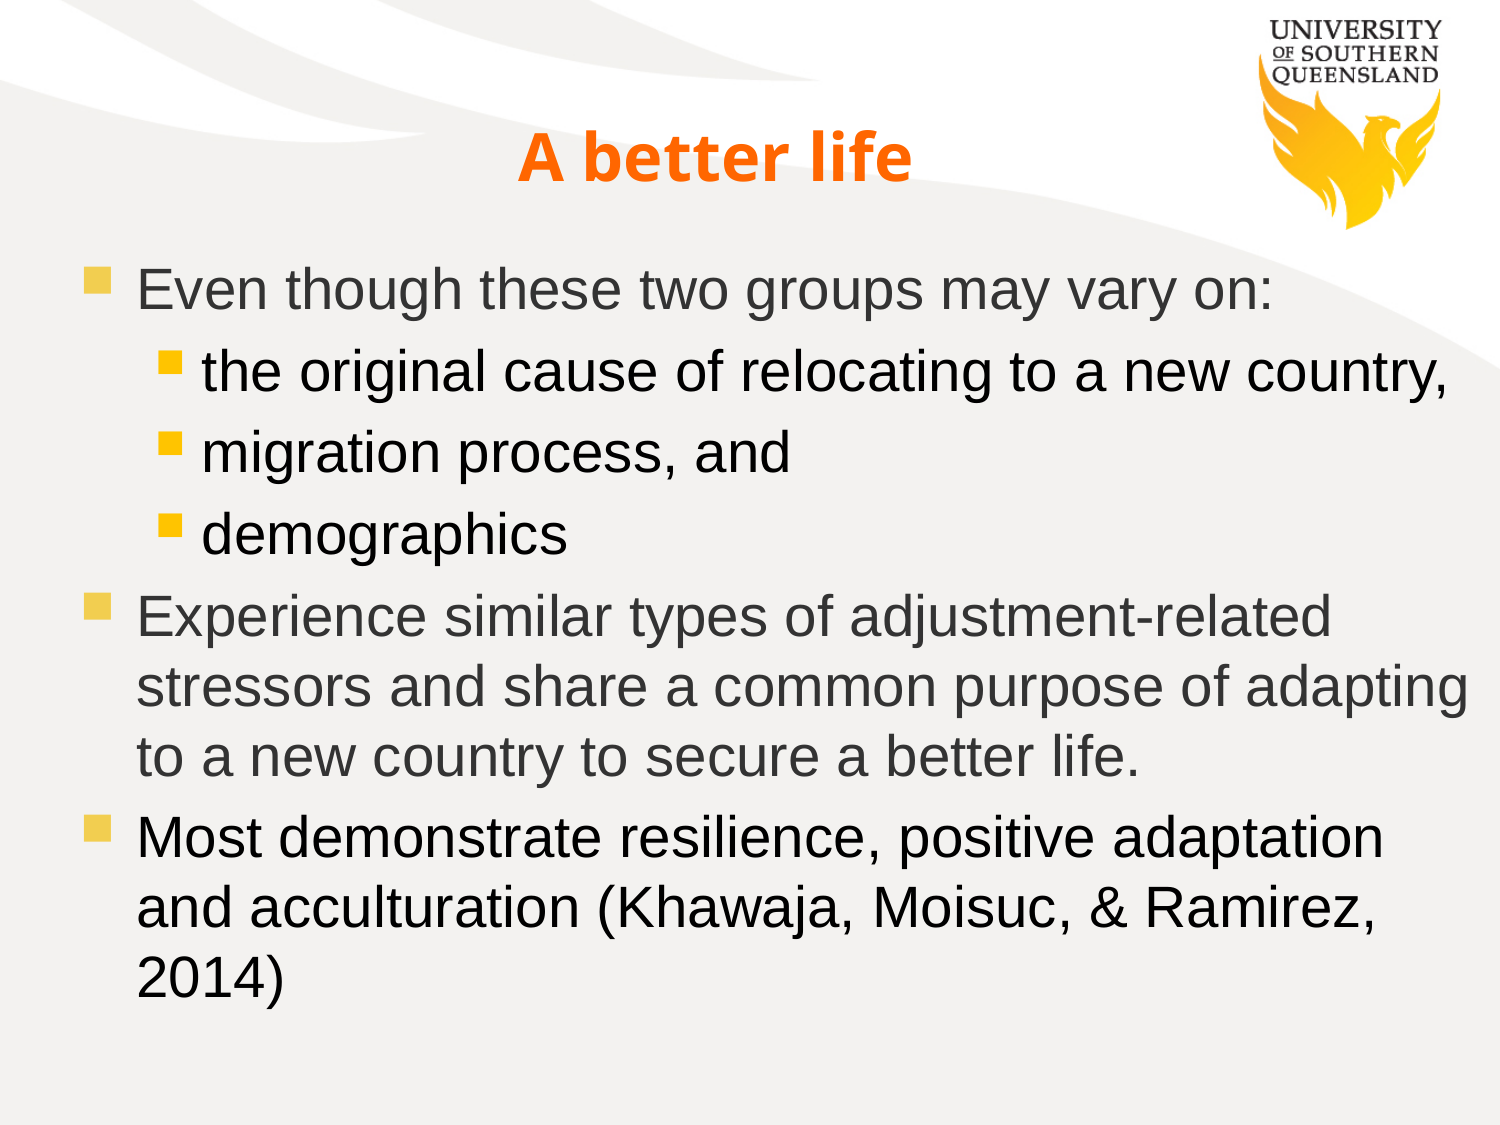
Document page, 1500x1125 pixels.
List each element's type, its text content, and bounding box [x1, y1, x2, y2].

picture [0, 0, 1500, 1125]
list Even though these two groups may vary on: the original cause of relocating to a new country, migration process, and demographics Experience similar types of adjustment-related stressors and share a common purpose of adapting to a new country to secure a better life. Most demonstrate resilience, positive adaptation and acculturation (Khawaja, Moisuc, & Ramirez, 2014) [64, 243, 1500, 919]
title A better life [41, 54, 1392, 203]
